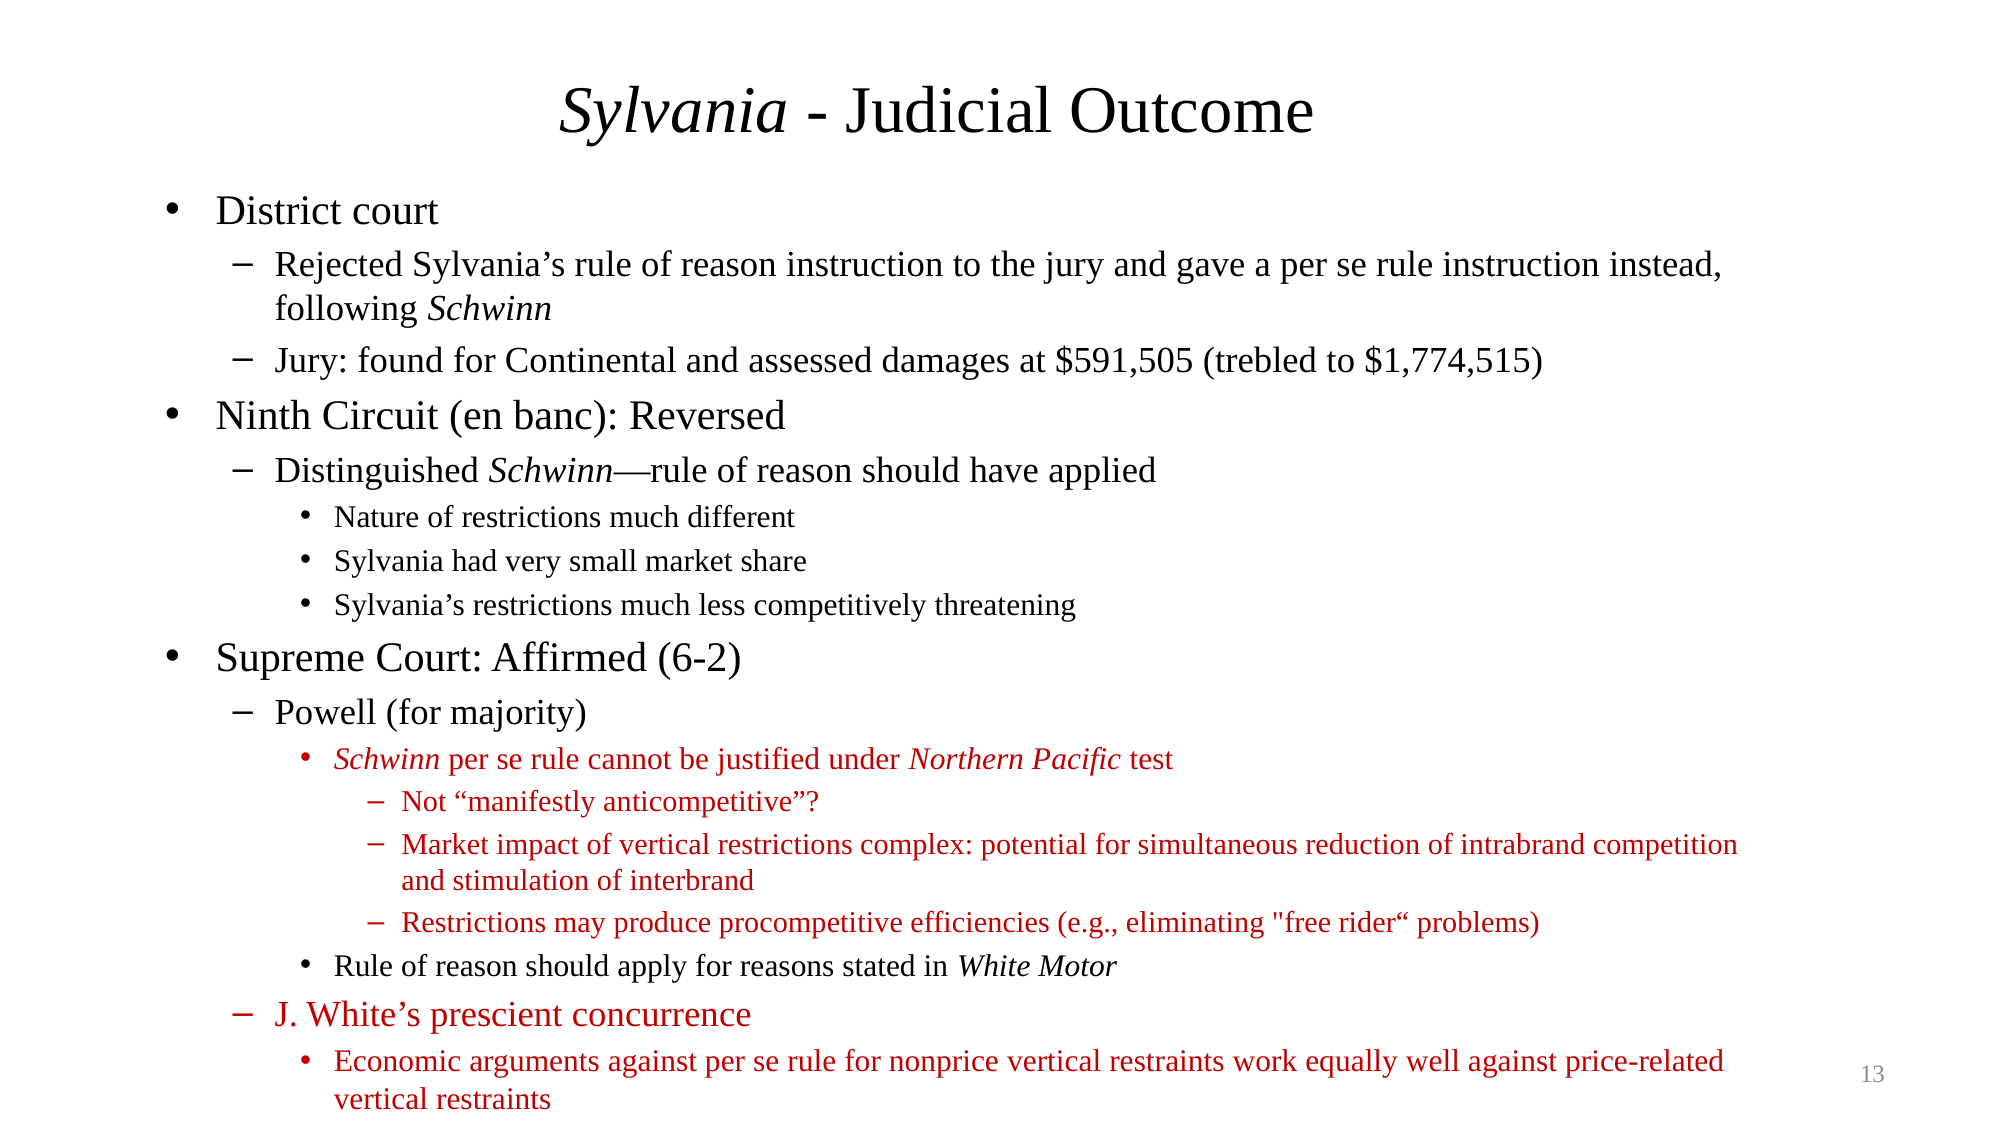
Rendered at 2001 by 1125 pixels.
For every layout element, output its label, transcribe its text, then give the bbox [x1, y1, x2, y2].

slide_number 13 [1433, 1042, 1900, 1103]
list District court Rejected Sylvania’s rule of reason instruction to the jury and gave a per se rule instruction instead, following Schwinn Jury: found for Continental and assessed damages at $591,505 (trebled to $1,774,515) Ninth Circuit (en banc): Reversed Distinguished Schwinn—rule of reason should have applied Nature of restrictions much different Sylvania had very small market share Sylvania’s restrictions much less competitively threatening Supreme Court: Affirmed (6-2) Powell (for majority) Schwinn per se rule cannot be justified under Northern Pacific test Not “manifestly anticompetitive”? Market impact of vertical restrictions complex: potential for simultaneous reduction of intrabrand competition and stimulation of interbrand Restrictions may produce procompetitive efficiencies (e.g., eliminating "free rider“ problems) Rule of reason should apply for reasons stated in White Motor J. White’s prescient concurrence Economic arguments against per se rule for nonprice vertical restraints work equally well against price-related vertical restraints [150, 174, 1788, 1125]
title Sylvania - Judicial Outcome [262, 11, 1613, 174]
